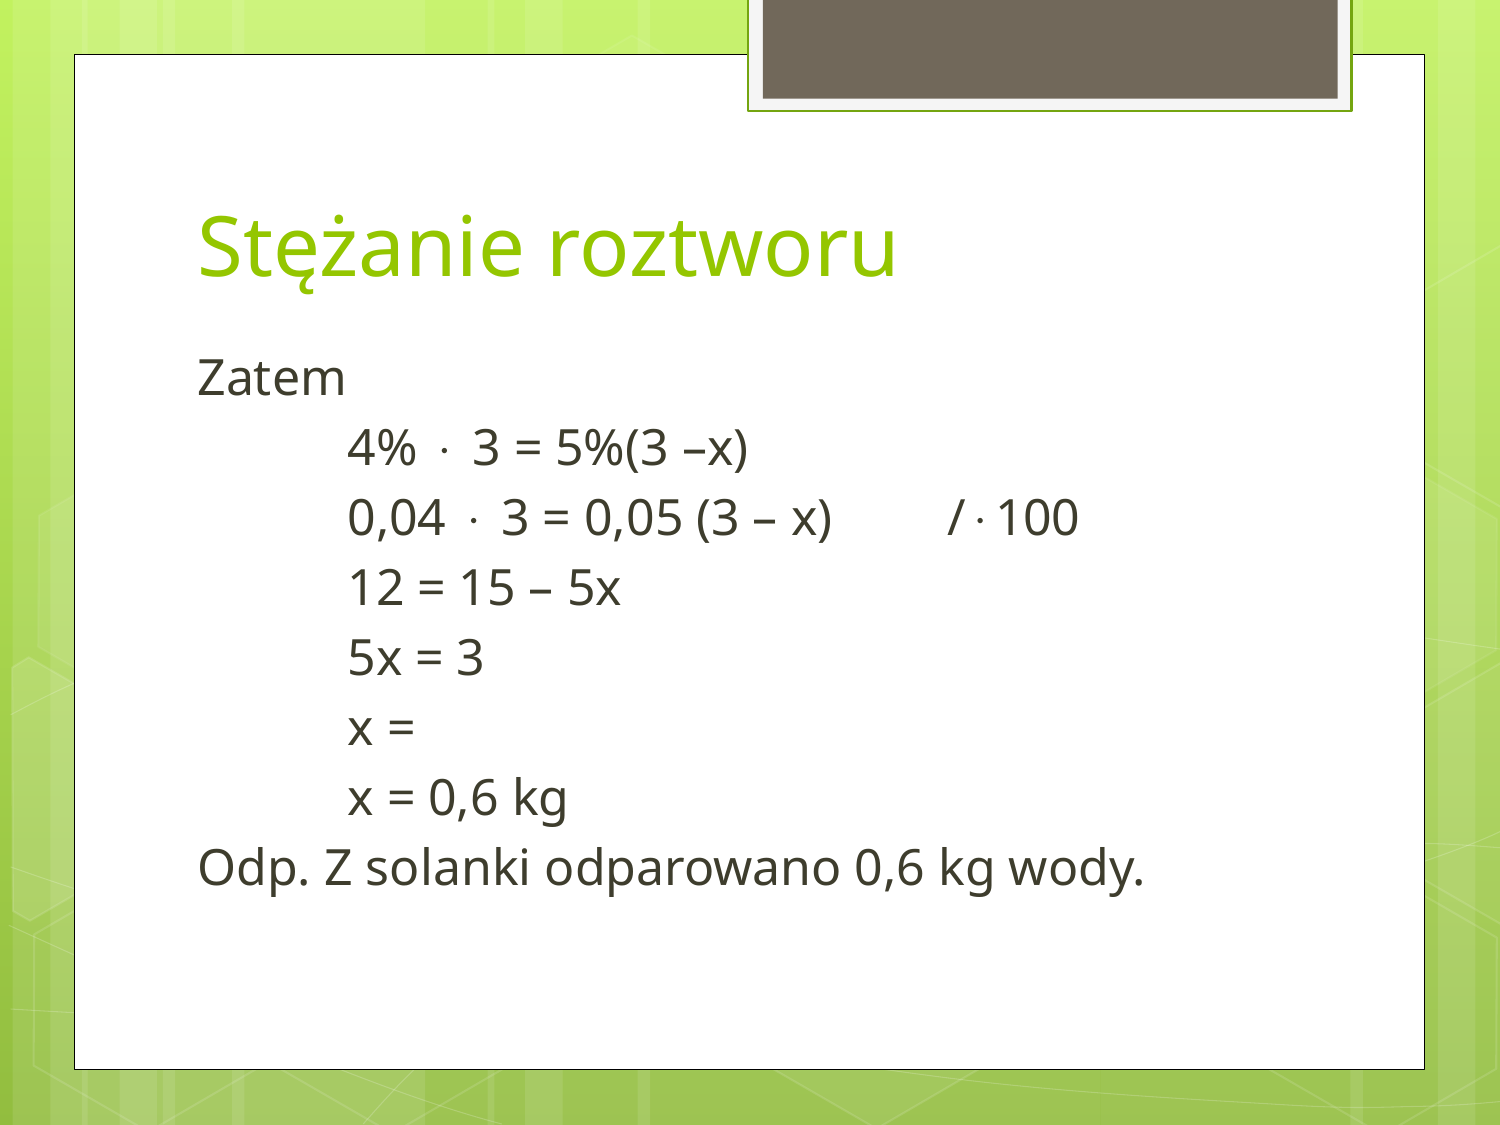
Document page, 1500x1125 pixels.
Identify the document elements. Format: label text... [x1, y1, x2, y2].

title Stężanie roztworu [183, 113, 1336, 302]
